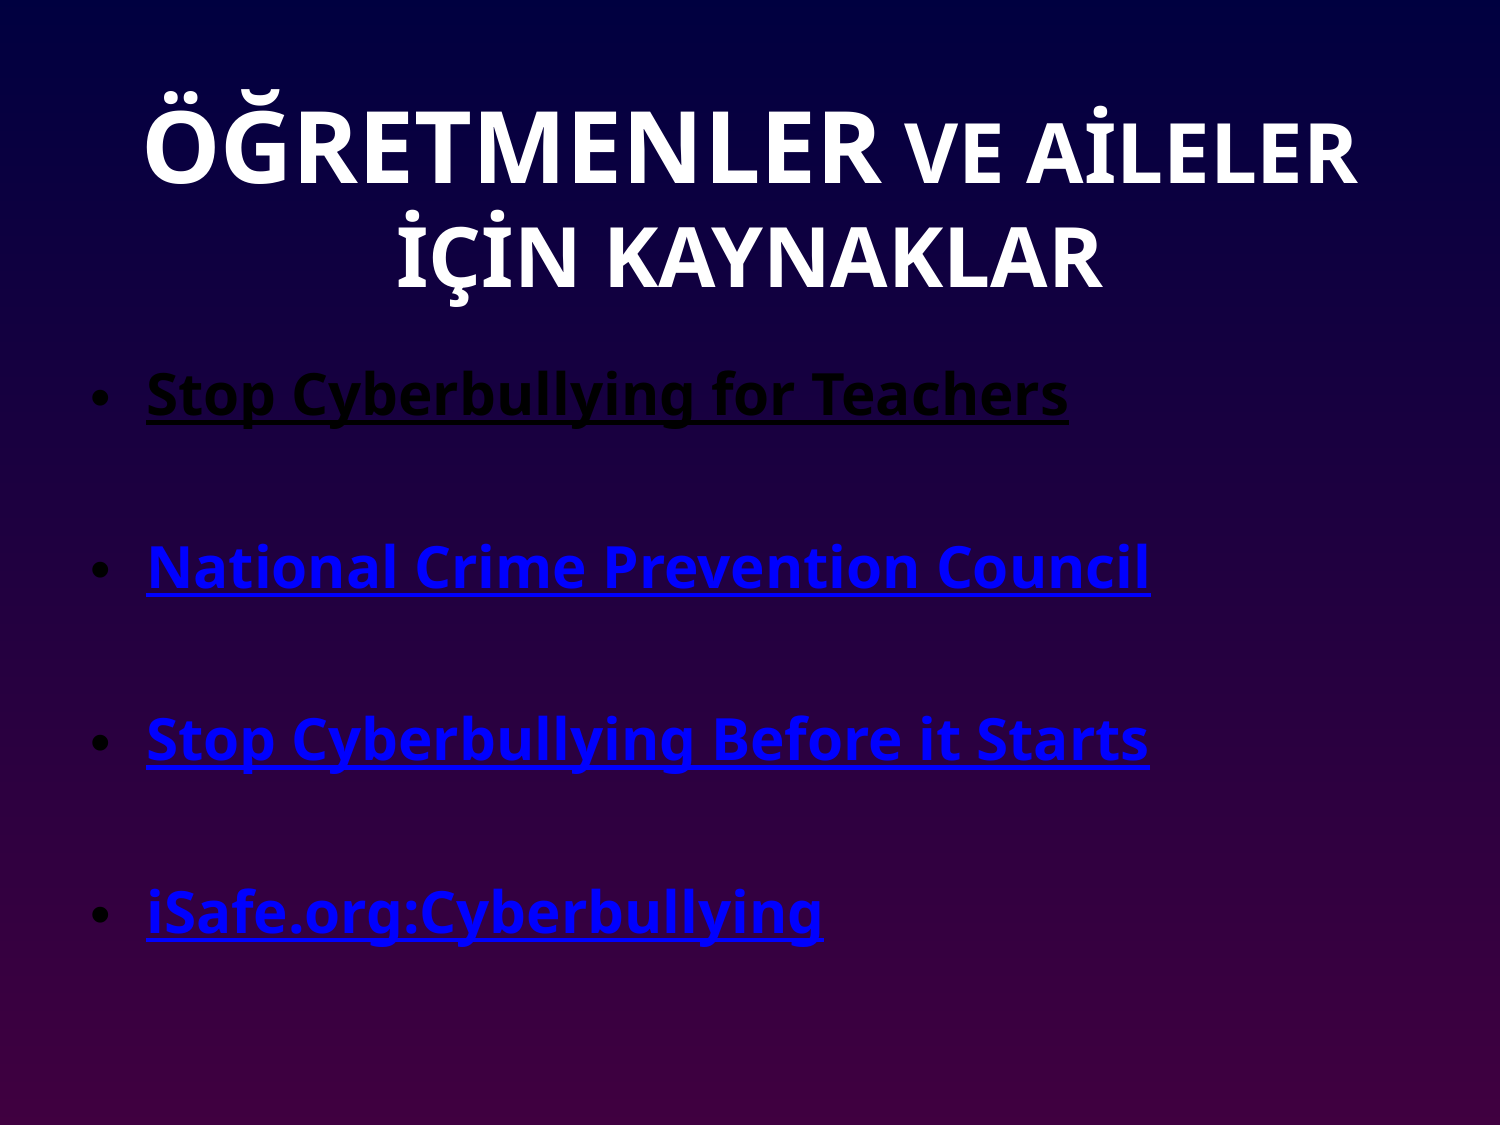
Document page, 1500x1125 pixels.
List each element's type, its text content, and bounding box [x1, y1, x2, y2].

list Stop Cyberbullying for Teachers National Crime Prevention Council Stop Cyberbullying Before it Starts iSafe.org:Cyberbullying [74, 349, 1426, 1093]
title ÖĞRETMENLER VE AİLELER İÇİN KAYNAKLAR [74, 99, 1426, 288]
